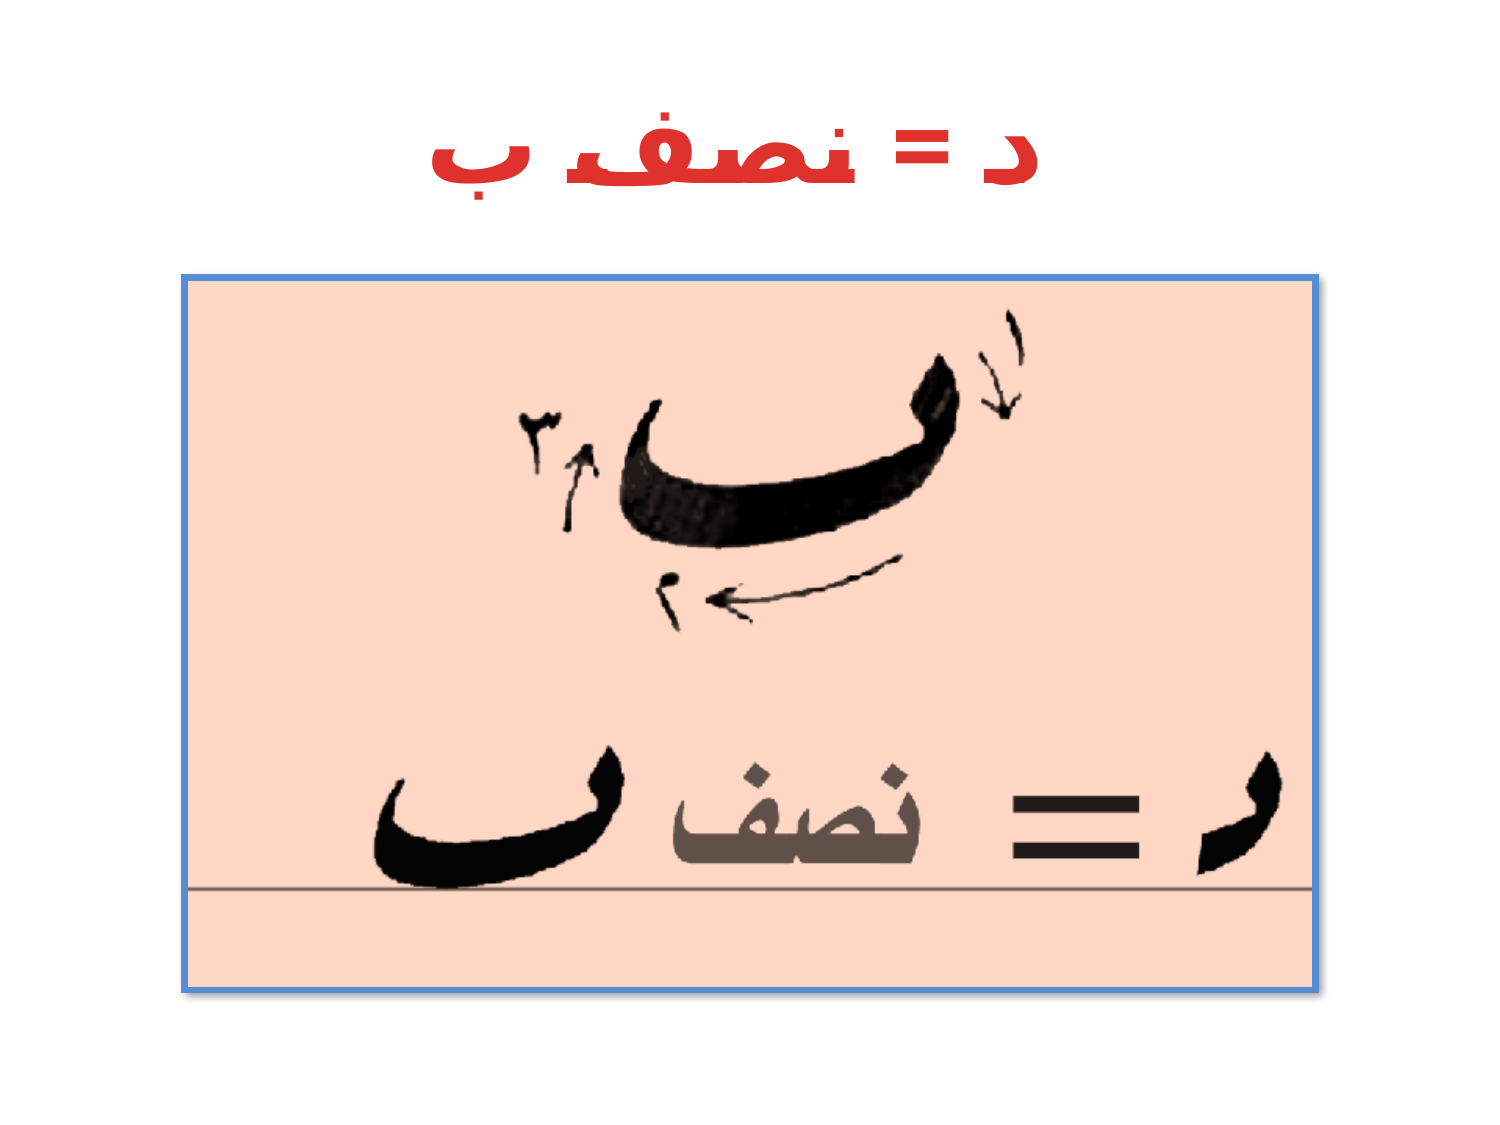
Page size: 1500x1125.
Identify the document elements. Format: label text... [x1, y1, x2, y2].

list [187, 280, 1313, 988]
title د = نصف ب [75, 45, 1425, 233]
